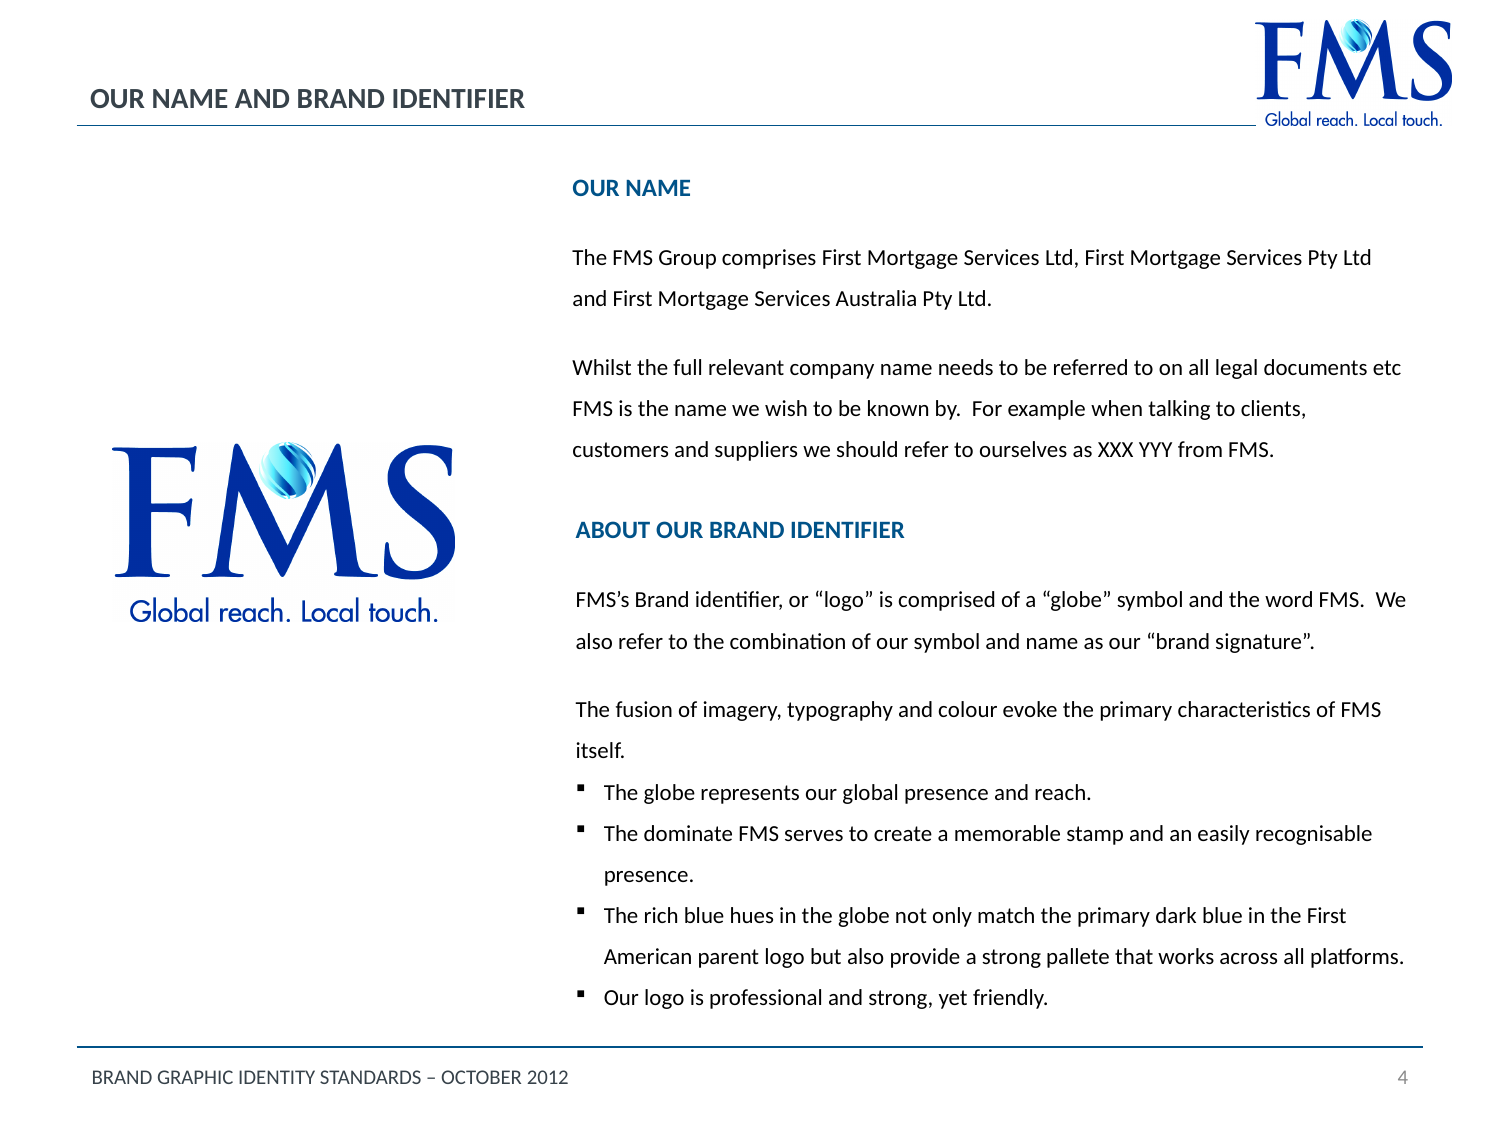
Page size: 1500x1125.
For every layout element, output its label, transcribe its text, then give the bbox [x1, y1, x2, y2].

text_box ABOUT OUR BRAND IDENTIFIER FMS’s Brand identifier, or “logo” is comprised of a “globe” symbol and the word FMS. We also refer to the combination of our symbol and name as our “brand signature”. The fusion of imagery, typography and colour evoke the primary characteristics of FMS itself. The globe represents our global presence and reach. The dominate FMS serves to create a memorable stamp and an easily recognisable presence. The rich blue hues in the globe not only match the primary dark blue in the First American parent logo but also provide a strong pallete that works across all platforms. Our logo is professional and strong, yet friendly. [560, 491, 1424, 1018]
slide_number 4 [950, 1058, 1424, 1094]
picture [1255, 19, 1452, 126]
picture [111, 442, 455, 623]
footer BRAND GRAPHIC IDENTITY STANDARDS – OCTOBER 2012 [76, 1058, 609, 1094]
text_box OUR NAME The FMS Group comprises First Mortgage Services Ltd, First Mortgage Services Pty Ltd and First Mortgage Services Australia Pty Ltd. Whilst the full relevant company name needs to be referred to on all legal documents etc FMS is the name we wish to be known by. For example when talking to clients, customers and suppliers we should refer to ourselves as XXX YYY from FMS. [557, 149, 1424, 470]
title OUR NAME AND BRAND IDENTIFIER [75, 78, 1223, 116]
